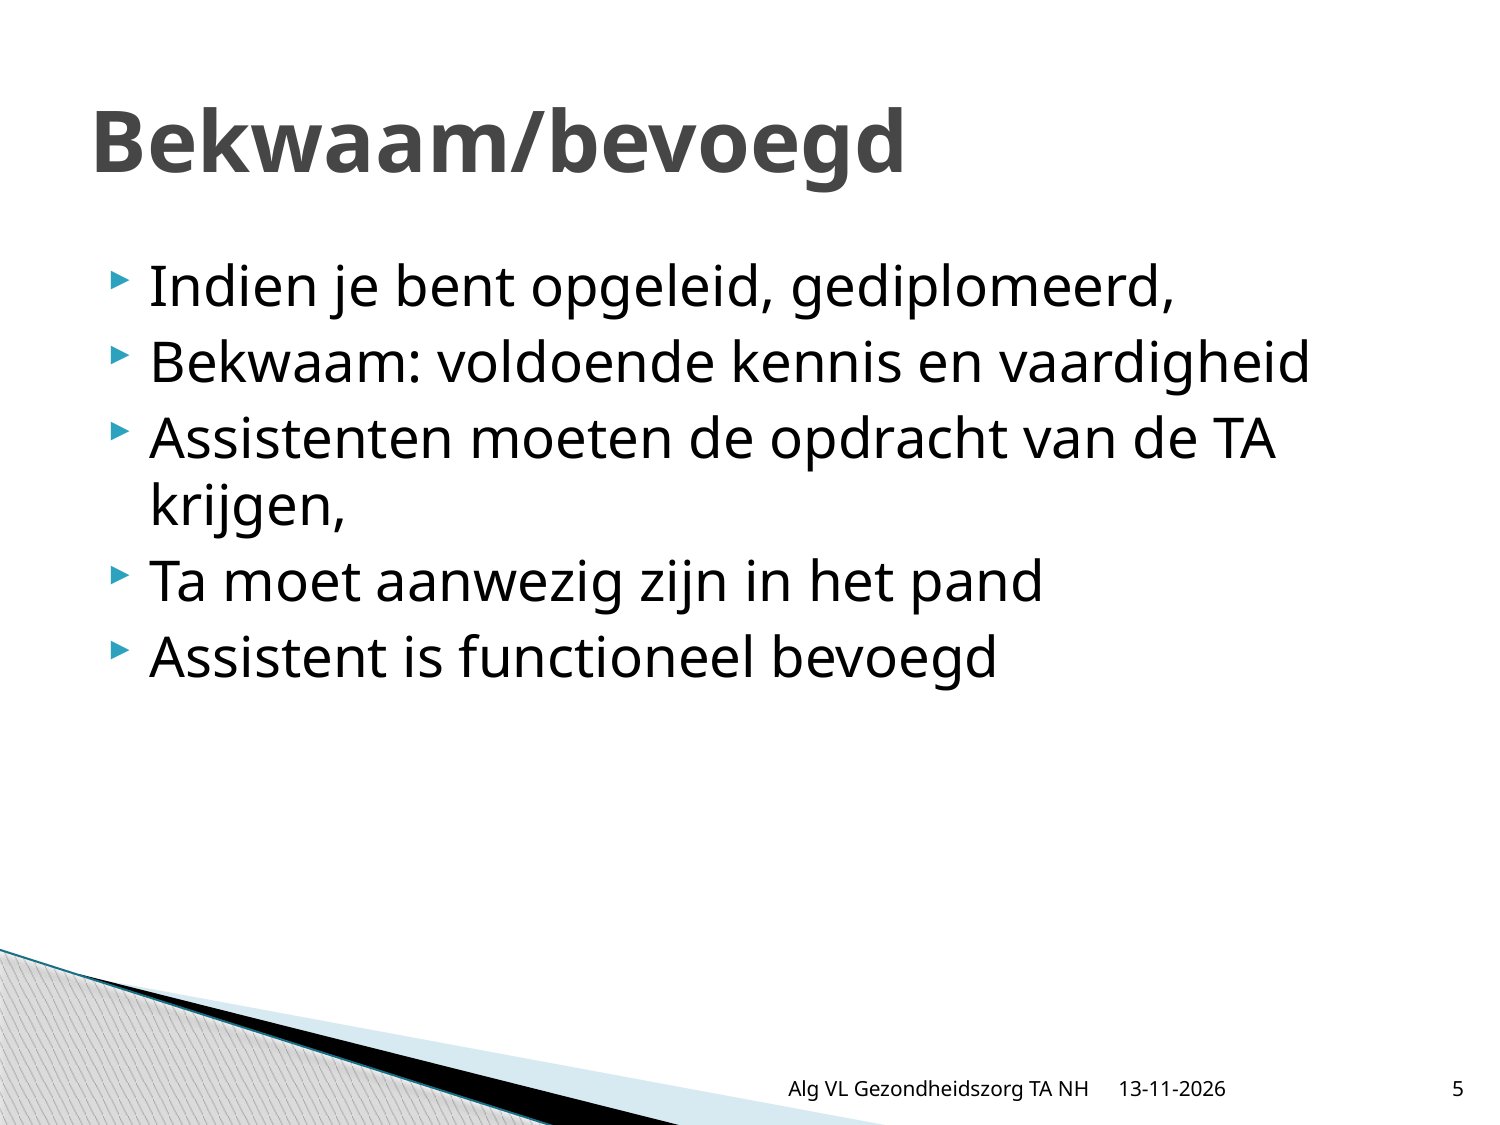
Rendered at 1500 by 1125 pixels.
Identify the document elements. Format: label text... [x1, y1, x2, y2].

list Indien je bent opgeleid, gediplomeerd, Bekwaam: voldoende kennis en vaardigheid Assistenten moeten de opdracht van de TA krijgen, Ta moet aanwezig zijn in het pand Assistent is functioneel bevoegd [75, 243, 1425, 986]
footer Alg VL Gezondheidszorg TA NH [718, 1051, 1105, 1112]
slide_number 5 [1418, 1051, 1479, 1112]
title Bekwaam/bevoegd [75, 45, 1425, 233]
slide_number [1105, 1051, 1418, 1112]
